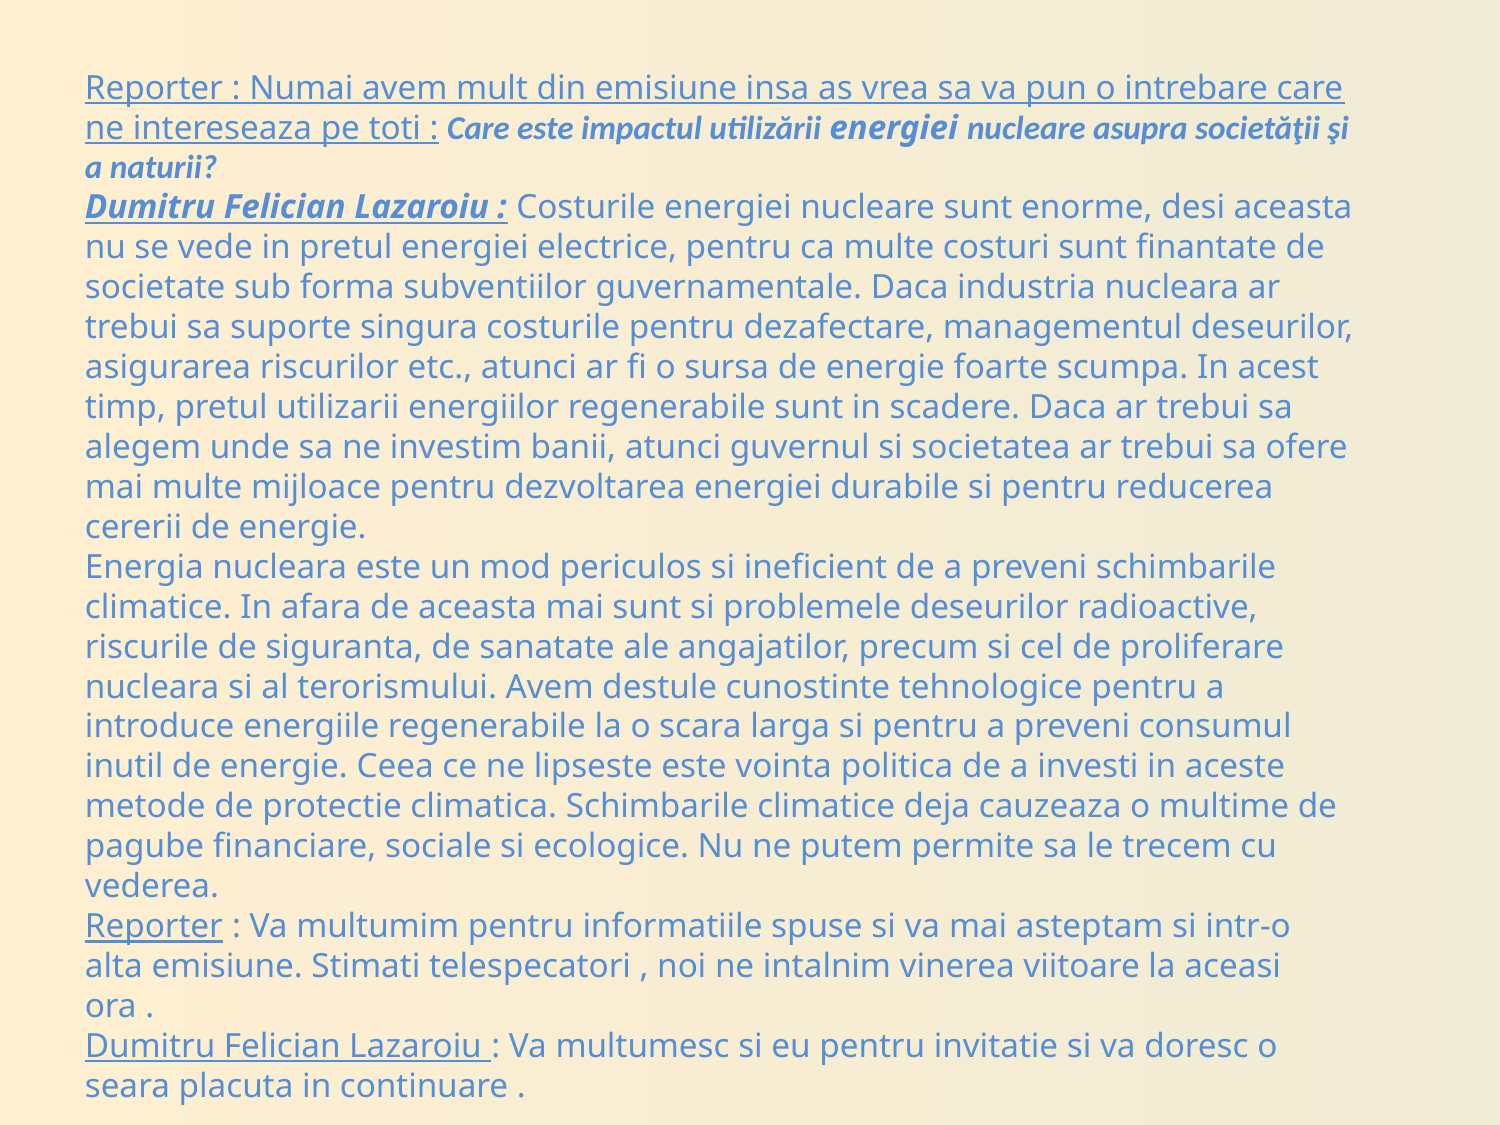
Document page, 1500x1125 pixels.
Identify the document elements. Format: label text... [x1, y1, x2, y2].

text_box Reporter : Numai avem mult din emisiune insa as vrea sa va pun o intrebare care ne intereseaza pe toti : Care este impactul utilizării energiei nucleare asupra societăţii şi a naturii? Dumitru Felician Lazaroiu : Costurile energiei nucleare sunt enorme, desi aceasta nu se vede in pretul energiei electrice, pentru ca multe costuri sunt finantate de societate sub forma subventiilor guvernamentale. Daca industria nucleara ar trebui sa suporte singura costurile pentru dezafectare, managementul deseurilor, asigurarea riscurilor etc., atunci ar fi o sursa de energie foarte scumpa. In acest timp, pretul utilizarii energiilor regenerabile sunt in scadere. Daca ar trebui sa alegem unde sa ne investim banii, atunci guvernul si societatea ar trebui sa ofere mai multe mijloace pentru dezvoltarea energiei durabile si pentru reducerea cererii de energie. Energia nucleara este un mod periculos si ineficient de a preveni schimbarile climatice. In afara de aceasta mai sunt si problemele deseurilor radioactive, riscurile de siguranta, de sanatate ale angajatilor, precum si cel de proliferare nucleara si al terorismului. Avem destule cunostinte tehnologice pentru a introduce energiile regenerabile la o scara larga si pentru a preveni consumul inutil de energie. Ceea ce ne lipseste este vointa politica de a investi in aceste metode de protectie climatica. Schimbarile climatice deja cauzeaza o multime de pagube financiare, sociale si ecologice. Nu ne putem permite sa le trecem cu vederea. Reporter : Va multumim pentru informatiile spuse si va mai asteptam si intr-o alta emisiune. Stimati telespecatori , noi ne intalnim vinerea viitoare la aceasi ora . Dumitru Felician Lazaroiu : Va multumesc si eu pentru invitatie si va doresc o seara placuta in continuare . [70, 58, 1372, 1125]
